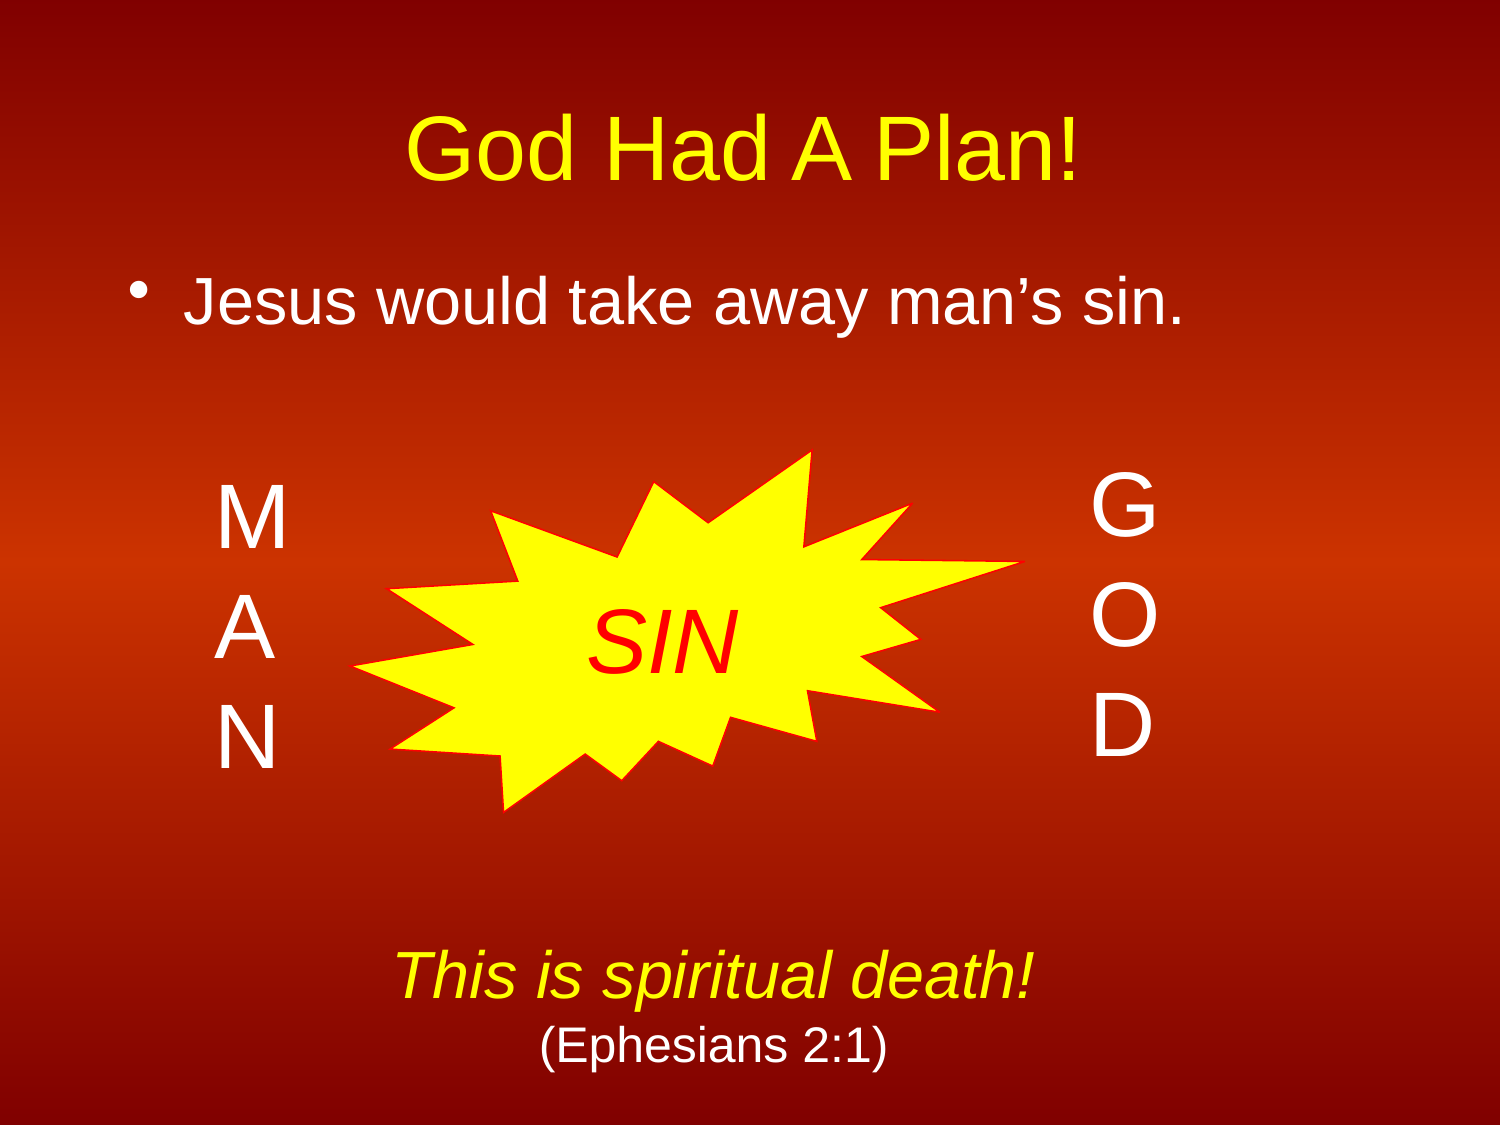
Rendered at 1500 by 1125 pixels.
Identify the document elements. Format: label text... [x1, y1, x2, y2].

text_box G O D [1074, 437, 1197, 783]
title God Had A Plan! [50, 50, 1438, 238]
text_box M A N [200, 449, 322, 795]
text_box SIN [349, 449, 1025, 813]
text_box This is spiritual death! (Ephesians 2:1) [275, 924, 1153, 1080]
list Jesus would take away man’s sin. [112, 249, 1450, 338]
